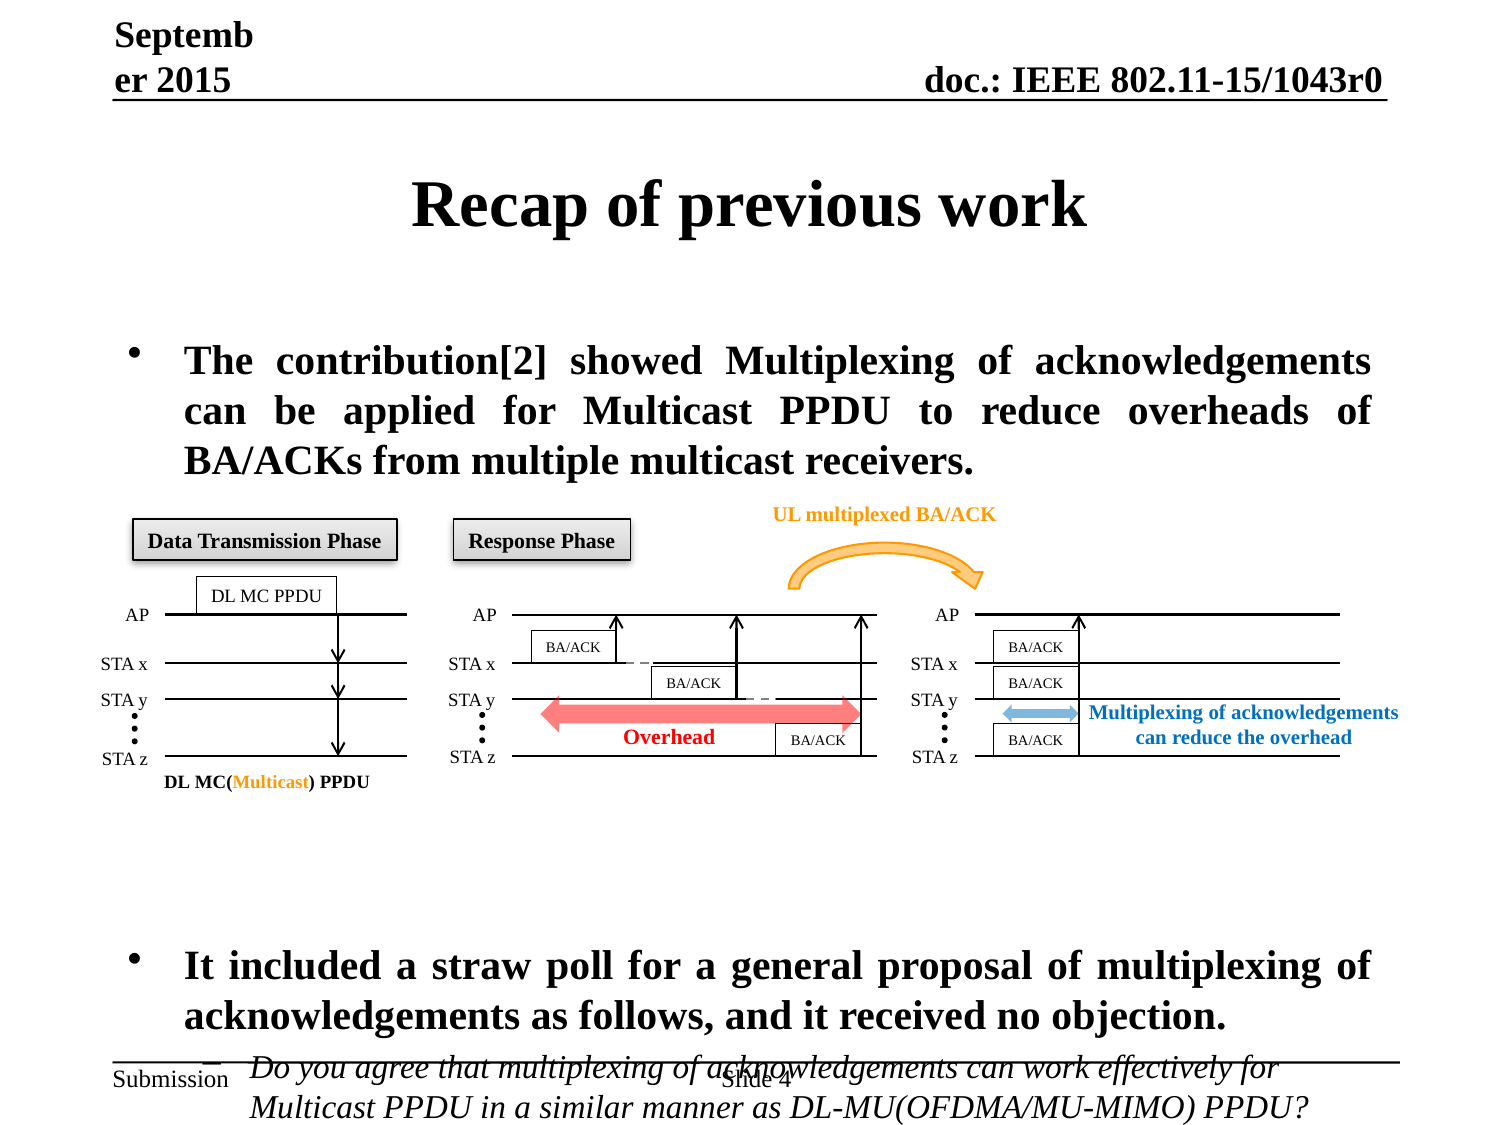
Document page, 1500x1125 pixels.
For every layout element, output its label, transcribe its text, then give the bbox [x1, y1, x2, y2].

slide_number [114, 54, 270, 101]
title Recap of previous work [112, 112, 1388, 288]
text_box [84, 492, 1416, 801]
list The contribution[2] showed Multiplexing of acknowledgements can be applied for Multicast PPDU to reduce overheads of BA/ACKs from multiple multicast receivers. It included a straw poll for a general proposal of multiplexing of acknowledgements as follows, and it received no objection. Do you agree that multiplexing of acknowledgements can work effectively for Multicast PPDU in a similar manner as DL-MU(OFDMA/MU-MIMO) PPDU? (Results = Yes:35 /No:0 /Abstain:28) [112, 809, 1388, 1001]
list The contribution[2] showed Multiplexing of acknowledgements can be applied for Multicast PPDU to reduce overheads of BA/ACKs from multiple multicast receivers. It included a straw poll for a general proposal of multiplexing of acknowledgements as follows, and it received no objection. Do you agree that multiplexing of acknowledgements can work effectively for Multicast PPDU in a similar manner as DL-MU(OFDMA/MU-MIMO) PPDU? (Results = Yes:35 /No:0 /Abstain:28) [112, 324, 1388, 491]
slide_number Slide 4 [712, 1061, 800, 1093]
